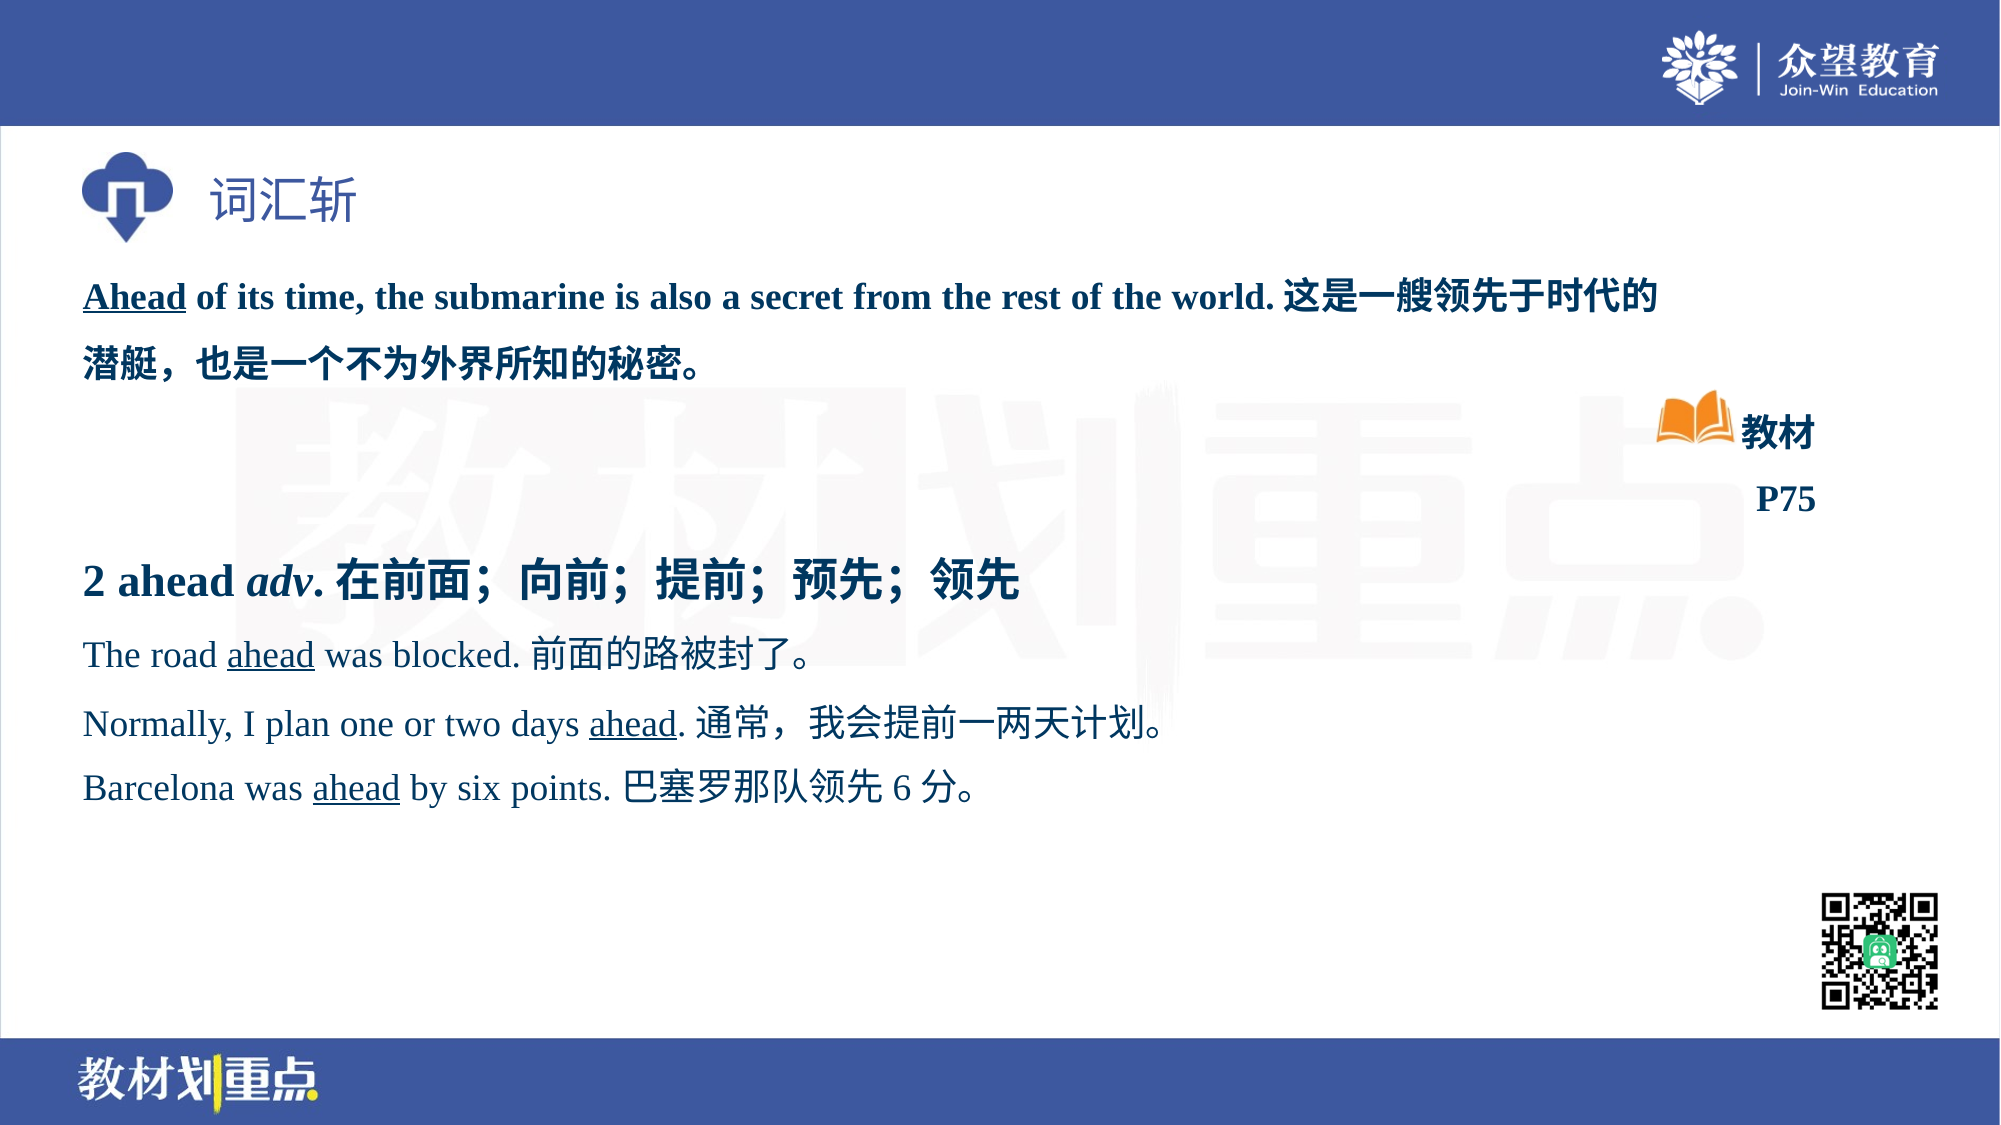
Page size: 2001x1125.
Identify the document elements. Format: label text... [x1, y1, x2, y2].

text_box 2 ahead adv.在前面；向前；提前；预先；领先 [82, 524, 1817, 605]
picture [0, 0, 2000, 1125]
text_box The road ahead was blocked.前面的路被封了。 Normally, I plan one or two days ahead.通常，我会提前一两天计划。 Barcelona was ahead by six points.巴塞罗那队领先6分。 [82, 605, 1817, 802]
text_box Ahead of its time, the submarine is also a secret from the rest of the world.这是一艘领先于时代的 潜艇，也是一个不为外界所知的秘密。 教材 P75 [82, 247, 1817, 513]
